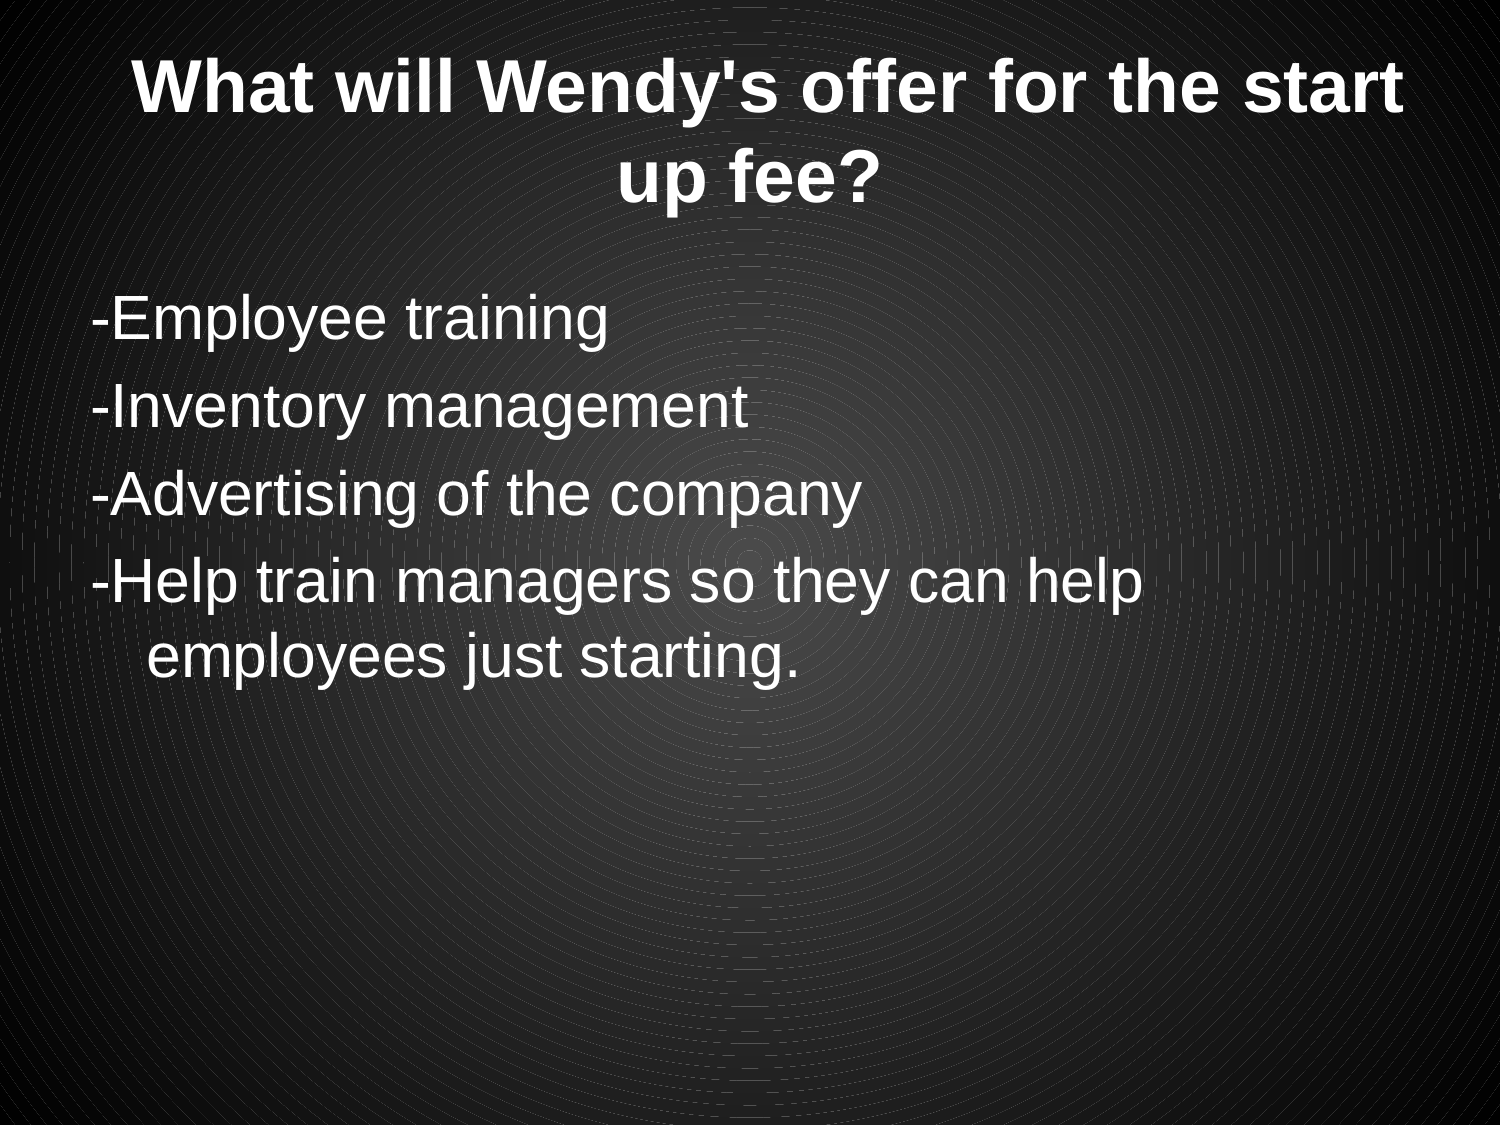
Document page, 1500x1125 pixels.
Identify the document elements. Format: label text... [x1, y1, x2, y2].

title What will Wendy's offer for the start up fee? [75, 14, 1425, 233]
list -Employee training -Inventory management -Advertising of the company -Help train managers so they can help employees just starting. [75, 262, 1425, 931]
